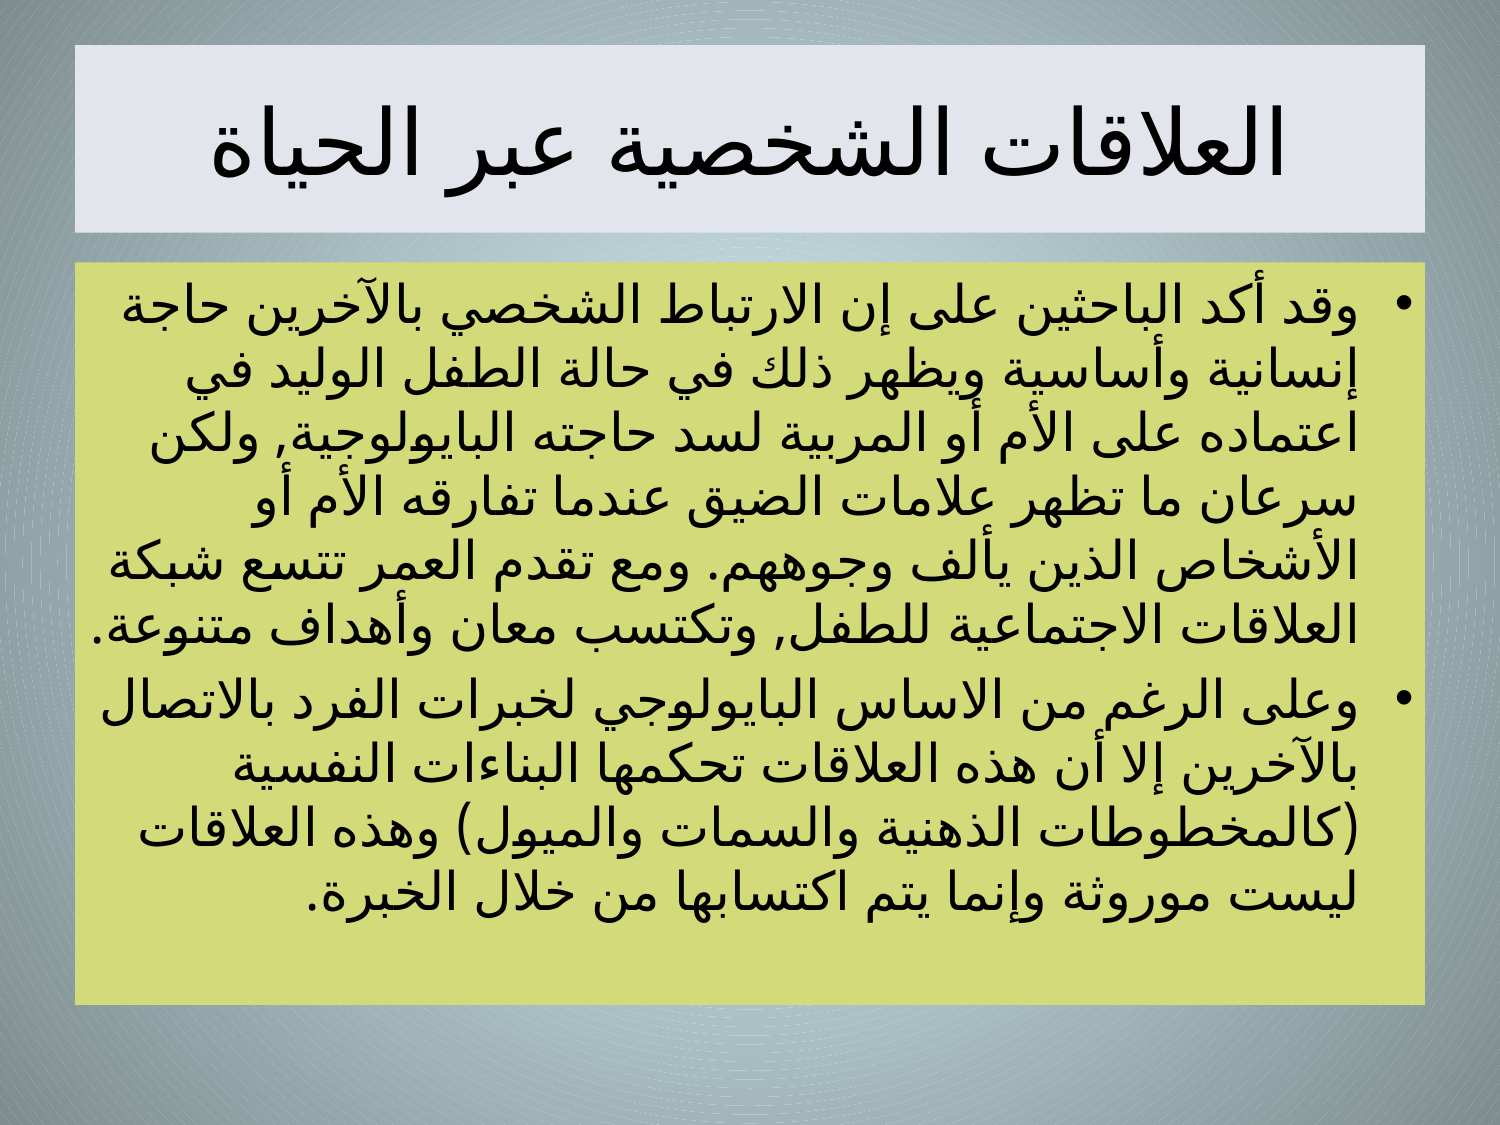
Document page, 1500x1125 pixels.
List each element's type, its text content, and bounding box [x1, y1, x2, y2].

title العلاقات الشخصية عبر الحياة [75, 45, 1425, 233]
list وقد أكد الباحثين على إن الارتباط الشخصي بالآخرين حاجة إنسانية وأساسية ويظهر ذلك في حالة الطفل الوليد في اعتماده على الأم أو المربية لسد حاجته البايولوجية, ولكن سرعان ما تظهر علامات الضيق عندما تفارقه الأم أو الأشخاص الذين يألف وجوههم. ومع تقدم العمر تتسع شبكة العلاقات الاجتماعية للطفل, وتكتسب معان وأهداف متنوعة. وعلى الرغم من الاساس البايولوجي لخبرات الفرد بالاتصال بالآخرين إلا أن هذه العلاقات تحكمها البناءات النفسية (كالمخطوطات الذهنية والسمات والميول) وهذه العلاقات ليست موروثة وإنما يتم اكتسابها من خلال الخبرة. [75, 262, 1425, 1005]
